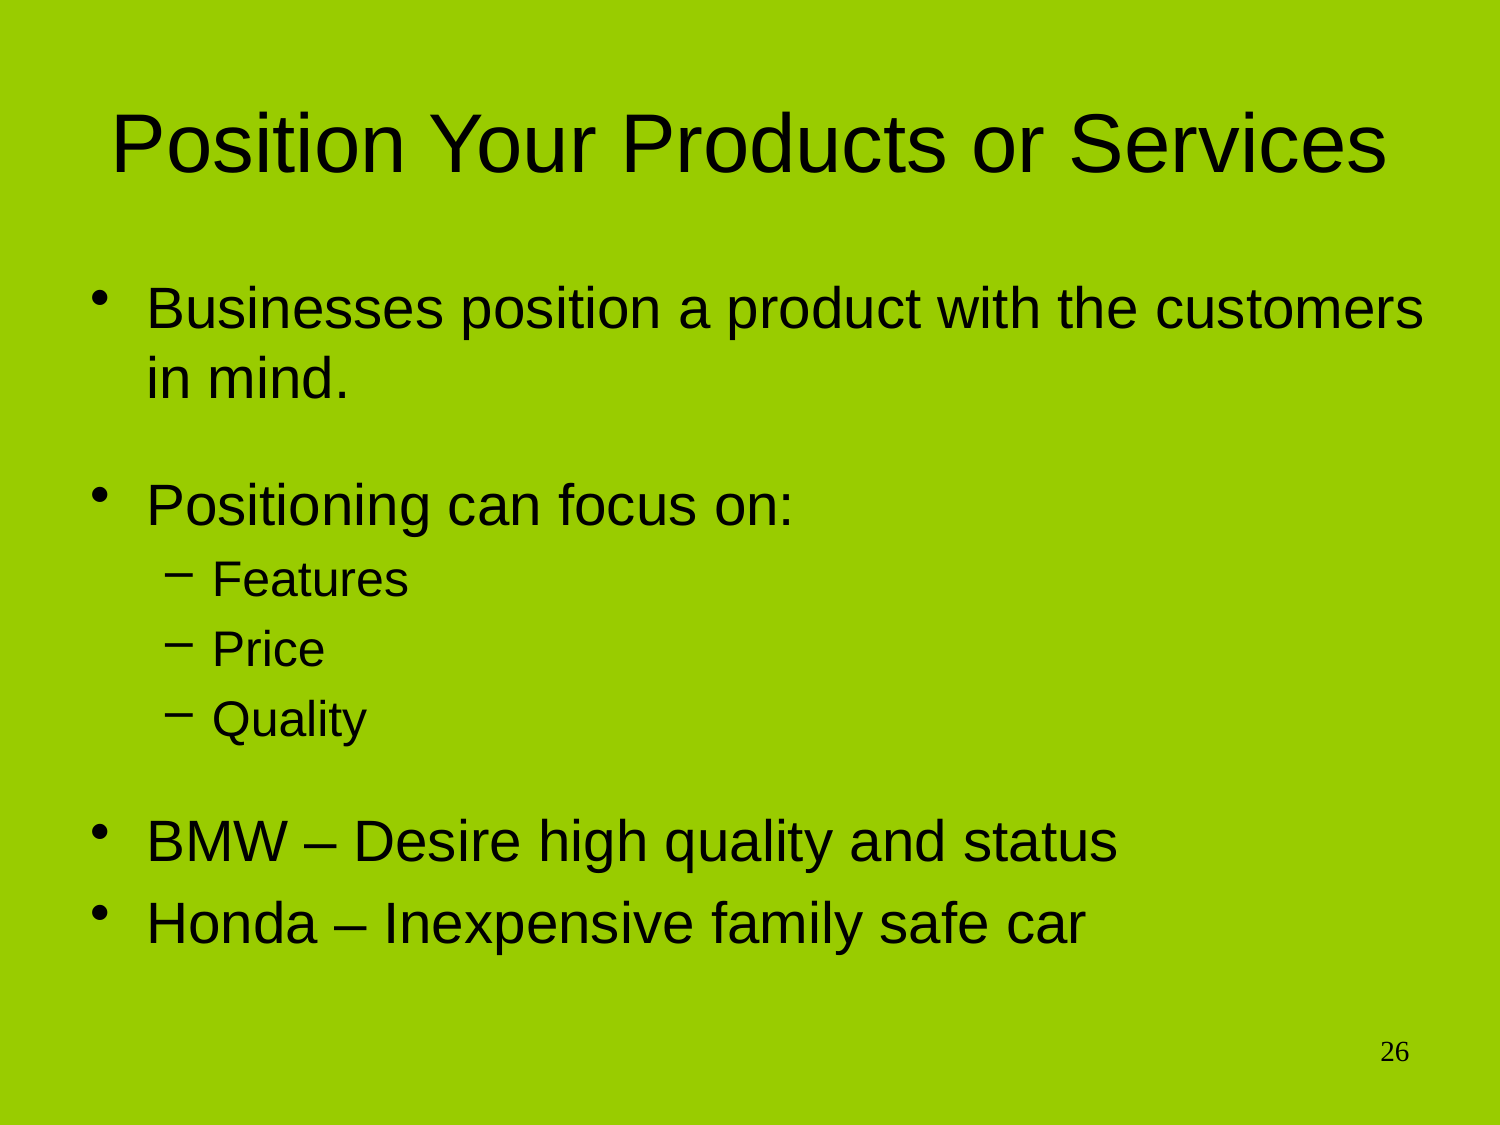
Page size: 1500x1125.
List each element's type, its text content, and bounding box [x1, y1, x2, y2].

title Position Your Products or Services [74, 44, 1426, 233]
list Businesses position a product with the customers in mind. Positioning can focus on: Features Price Quality BMW – Desire high quality and status Honda – Inexpensive family safe car [74, 262, 1451, 1006]
slide_number 26 [1074, 1024, 1426, 1103]
